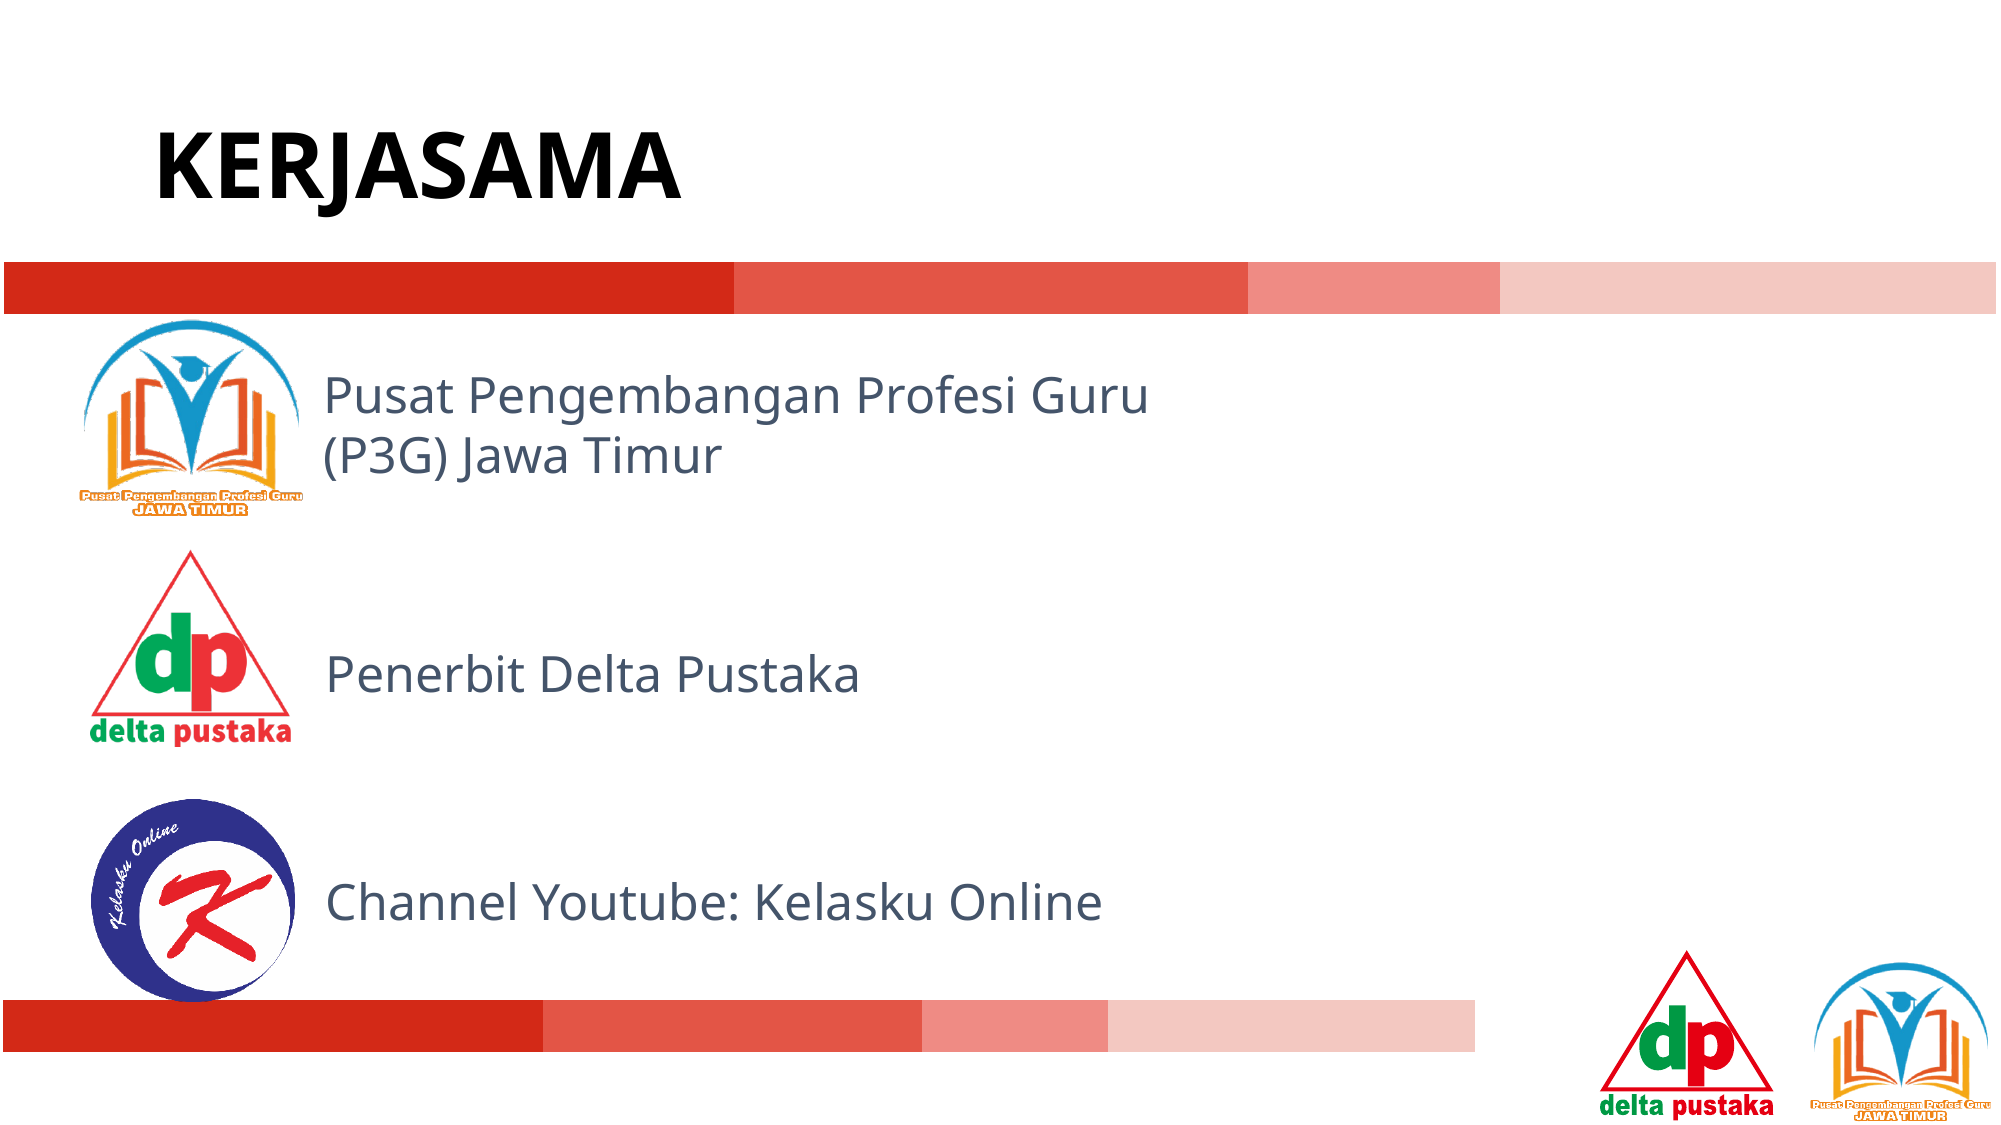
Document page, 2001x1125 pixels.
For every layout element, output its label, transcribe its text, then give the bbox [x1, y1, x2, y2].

title KERJASAMA [137, 59, 1863, 259]
picture [91, 799, 295, 1003]
picture [72, 317, 309, 531]
text_box Pusat Pengembangan Profesi Guru (P3G) Jawa Timur [309, 351, 1222, 496]
text_box Penerbit Delta Pustaka [310, 600, 1224, 745]
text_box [0, 259, 2000, 317]
picture [90, 549, 291, 747]
text_box Channel Youtube: Kelasku Online [310, 828, 1224, 937]
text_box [0, 937, 2000, 1125]
